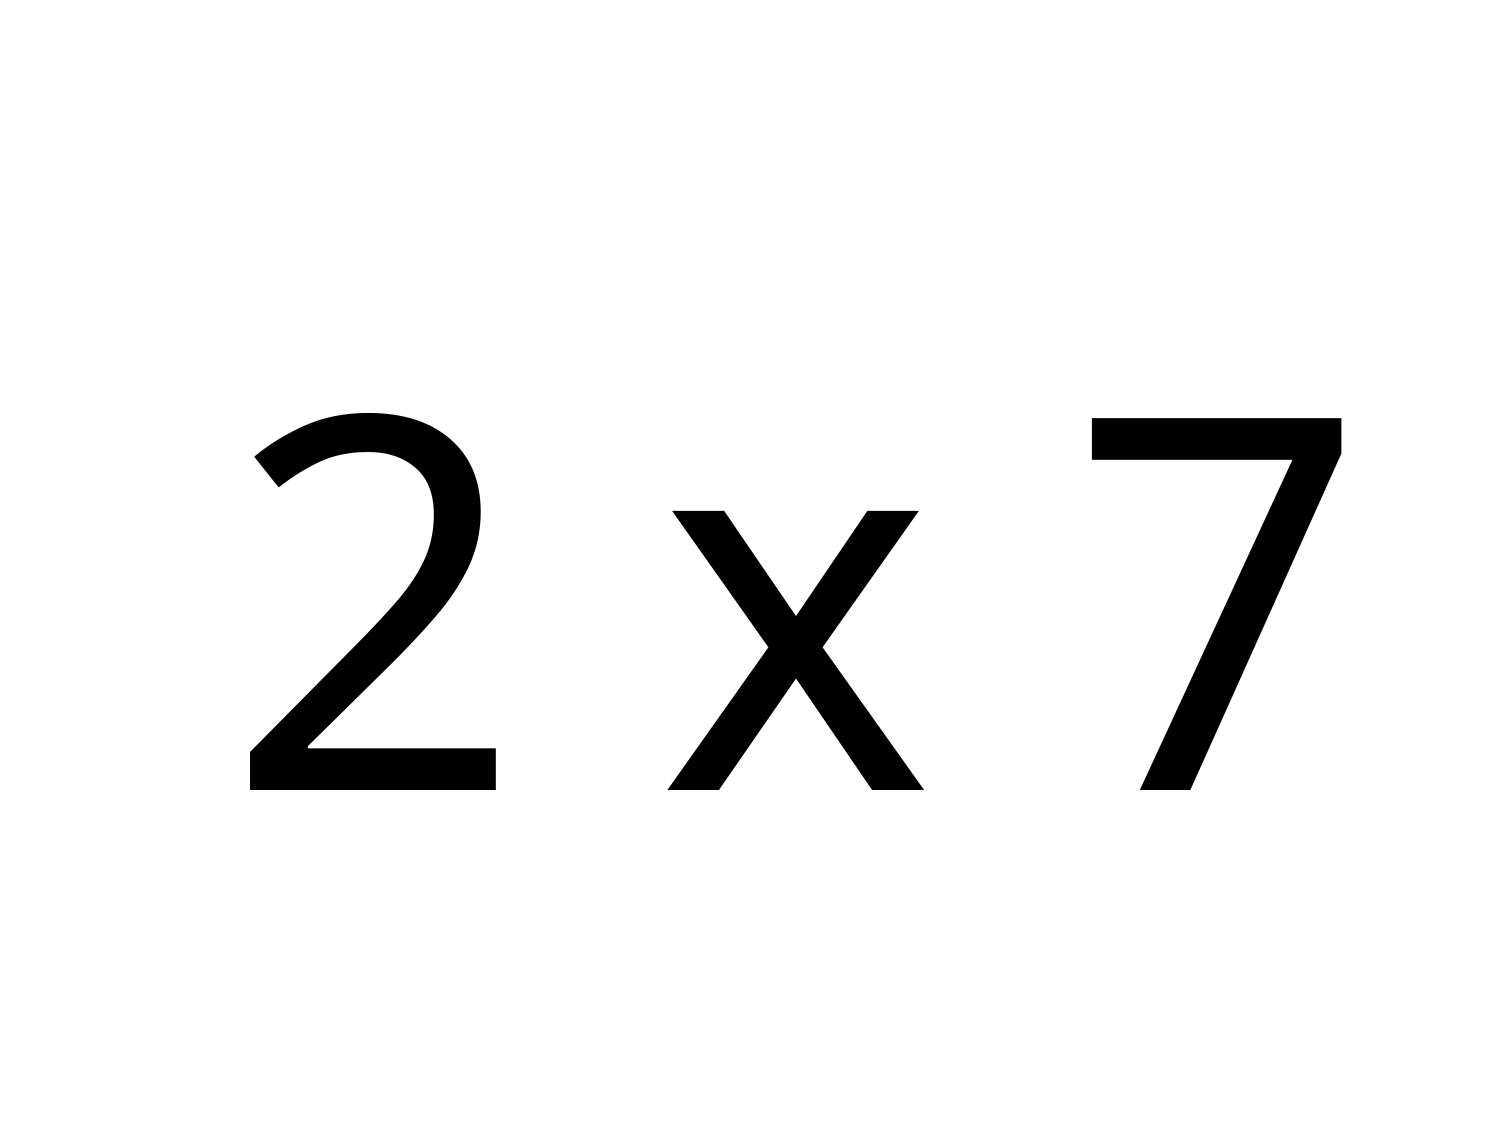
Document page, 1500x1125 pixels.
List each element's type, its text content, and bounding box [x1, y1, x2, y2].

list 2 x 7 [75, 262, 1425, 1005]
